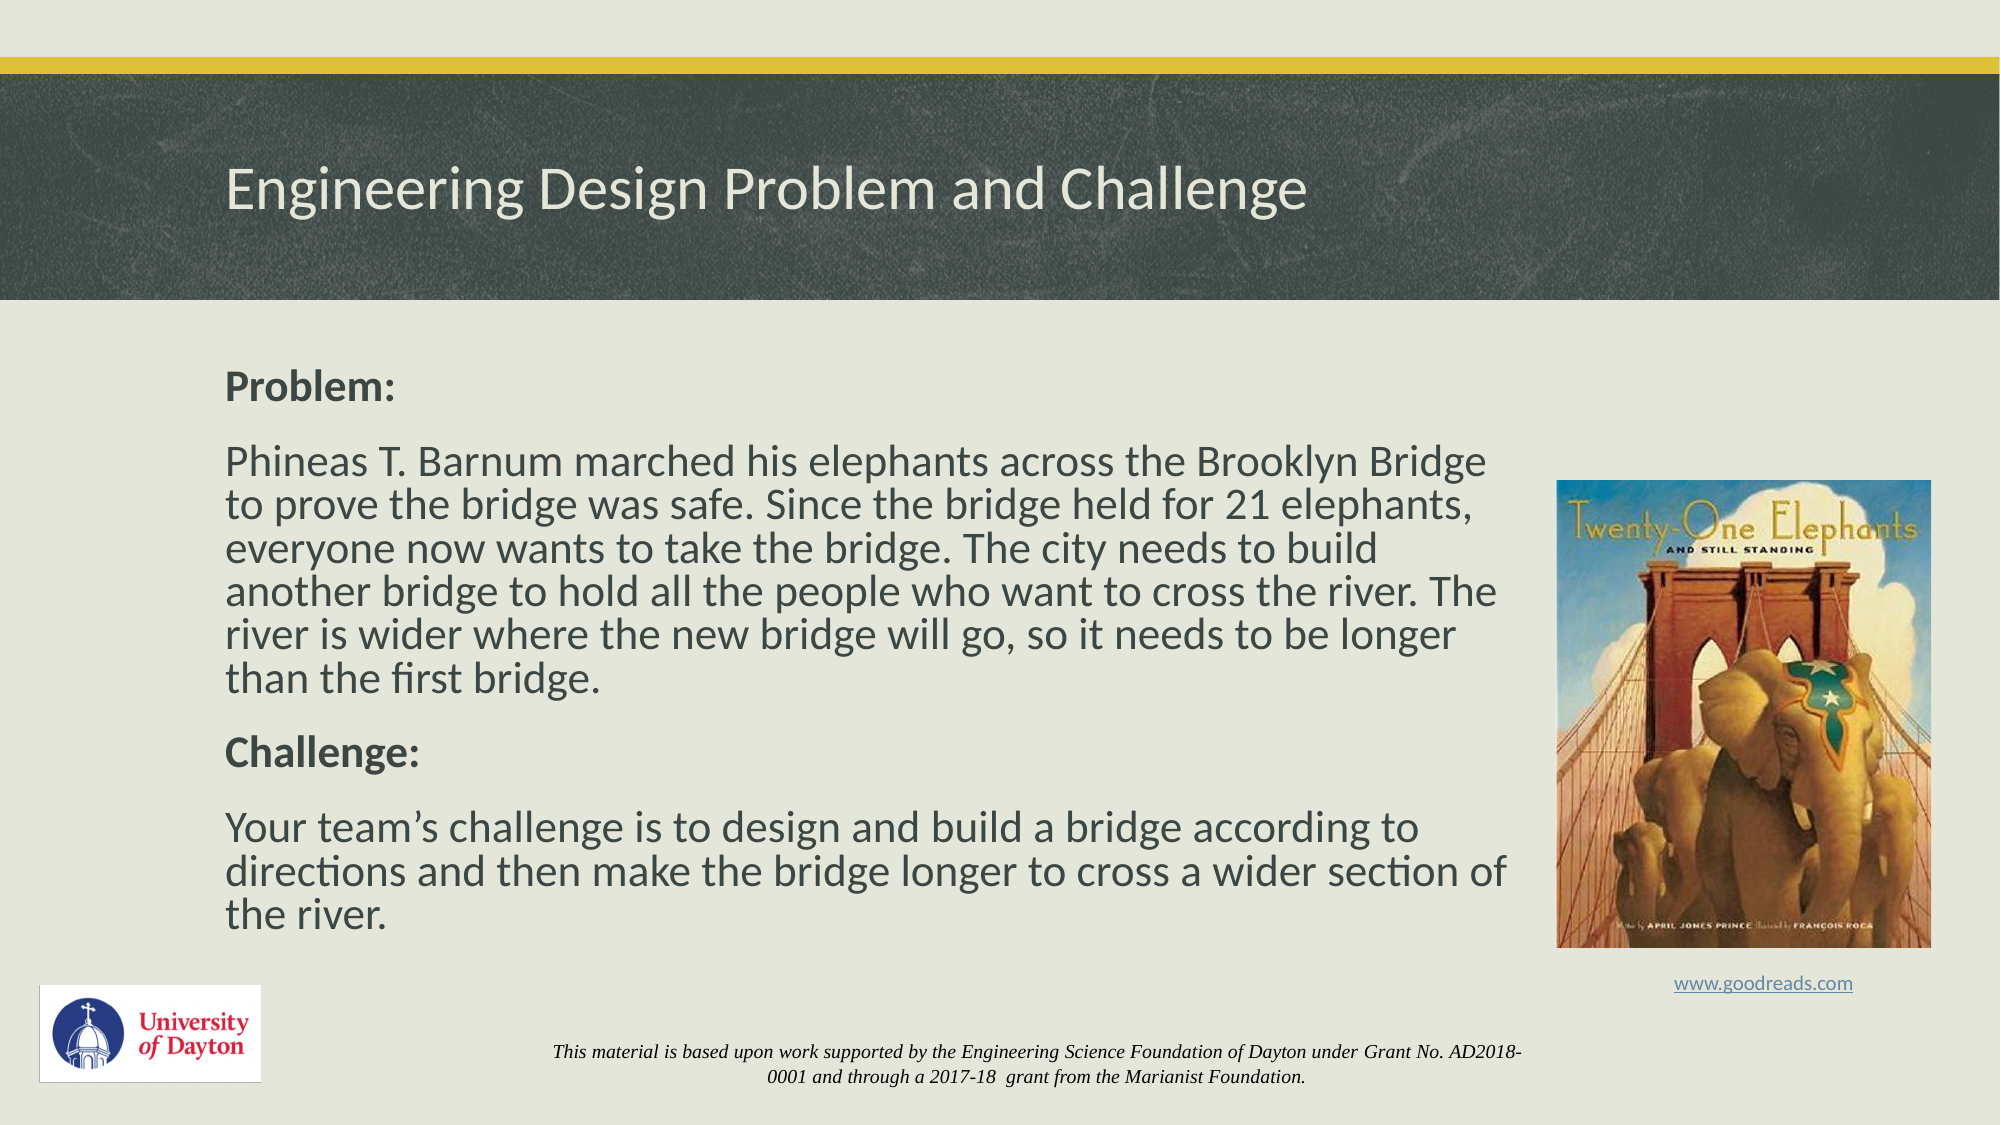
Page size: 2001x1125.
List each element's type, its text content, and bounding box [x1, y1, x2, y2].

picture [1555, 479, 1932, 949]
picture [0, 74, 2000, 300]
list Problem: Phineas T. Barnum marched his elephants across the Brooklyn Bridge to prove the bridge was safe. Since the bridge held for 21 elephants, everyone now wants to take the bridge. The city needs to build another bridge to hold all the people who want to cross the river. The river is wider where the new bridge will go, so it needs to be longer than the first bridge. Challenge: Your team’s challenge is to design and build a bridge according to directions and then make the bridge longer to cross a wider section of the river. [210, 359, 1525, 1064]
text_box www.goodreads.com [1659, 962, 1920, 1003]
picture [0, 839, 301, 1125]
title Engineering Design Problem and Challenge [210, 76, 1790, 300]
